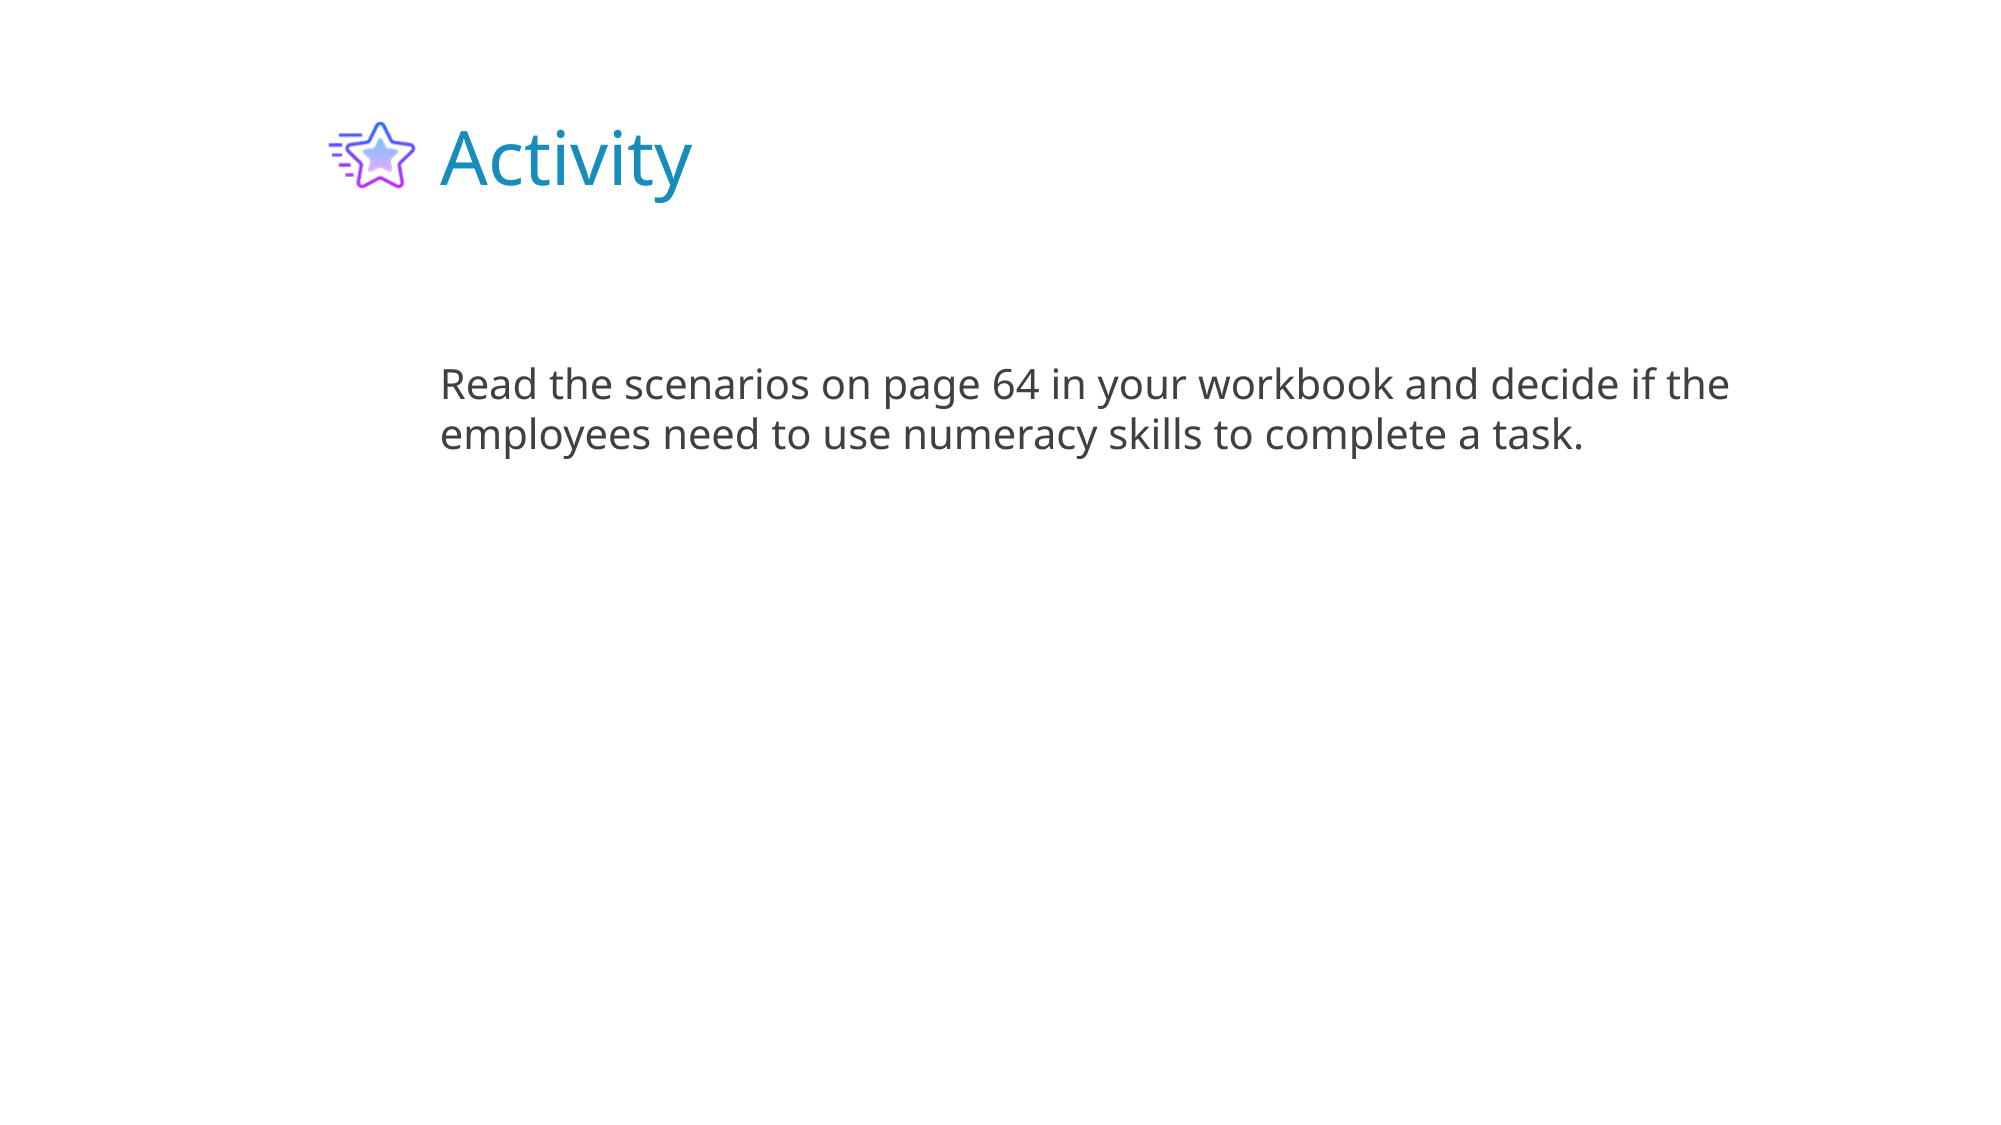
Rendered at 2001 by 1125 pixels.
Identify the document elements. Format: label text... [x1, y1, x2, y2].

title Activity [425, 102, 1888, 313]
list Read the scenarios on page 64 in your workbook and decide if the employees need to use numeracy skills to complete a task. [424, 350, 1888, 1074]
picture [319, 102, 425, 208]
